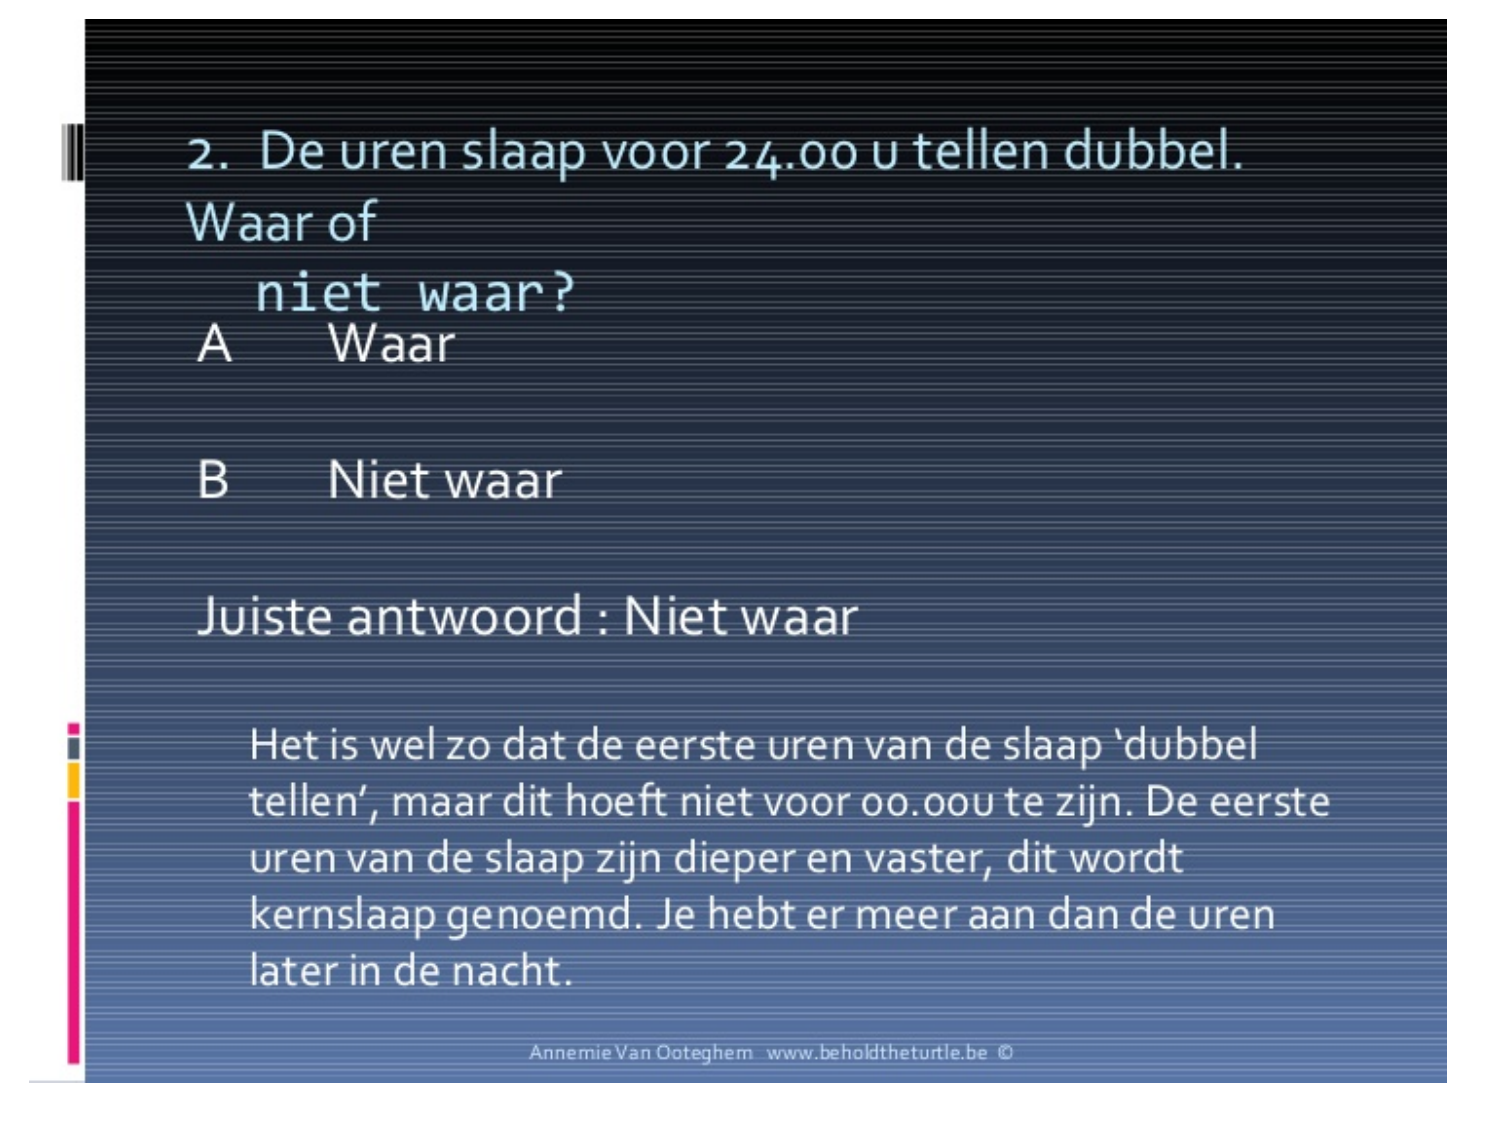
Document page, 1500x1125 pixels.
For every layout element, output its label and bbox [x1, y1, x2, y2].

picture [29, 18, 1448, 1083]
